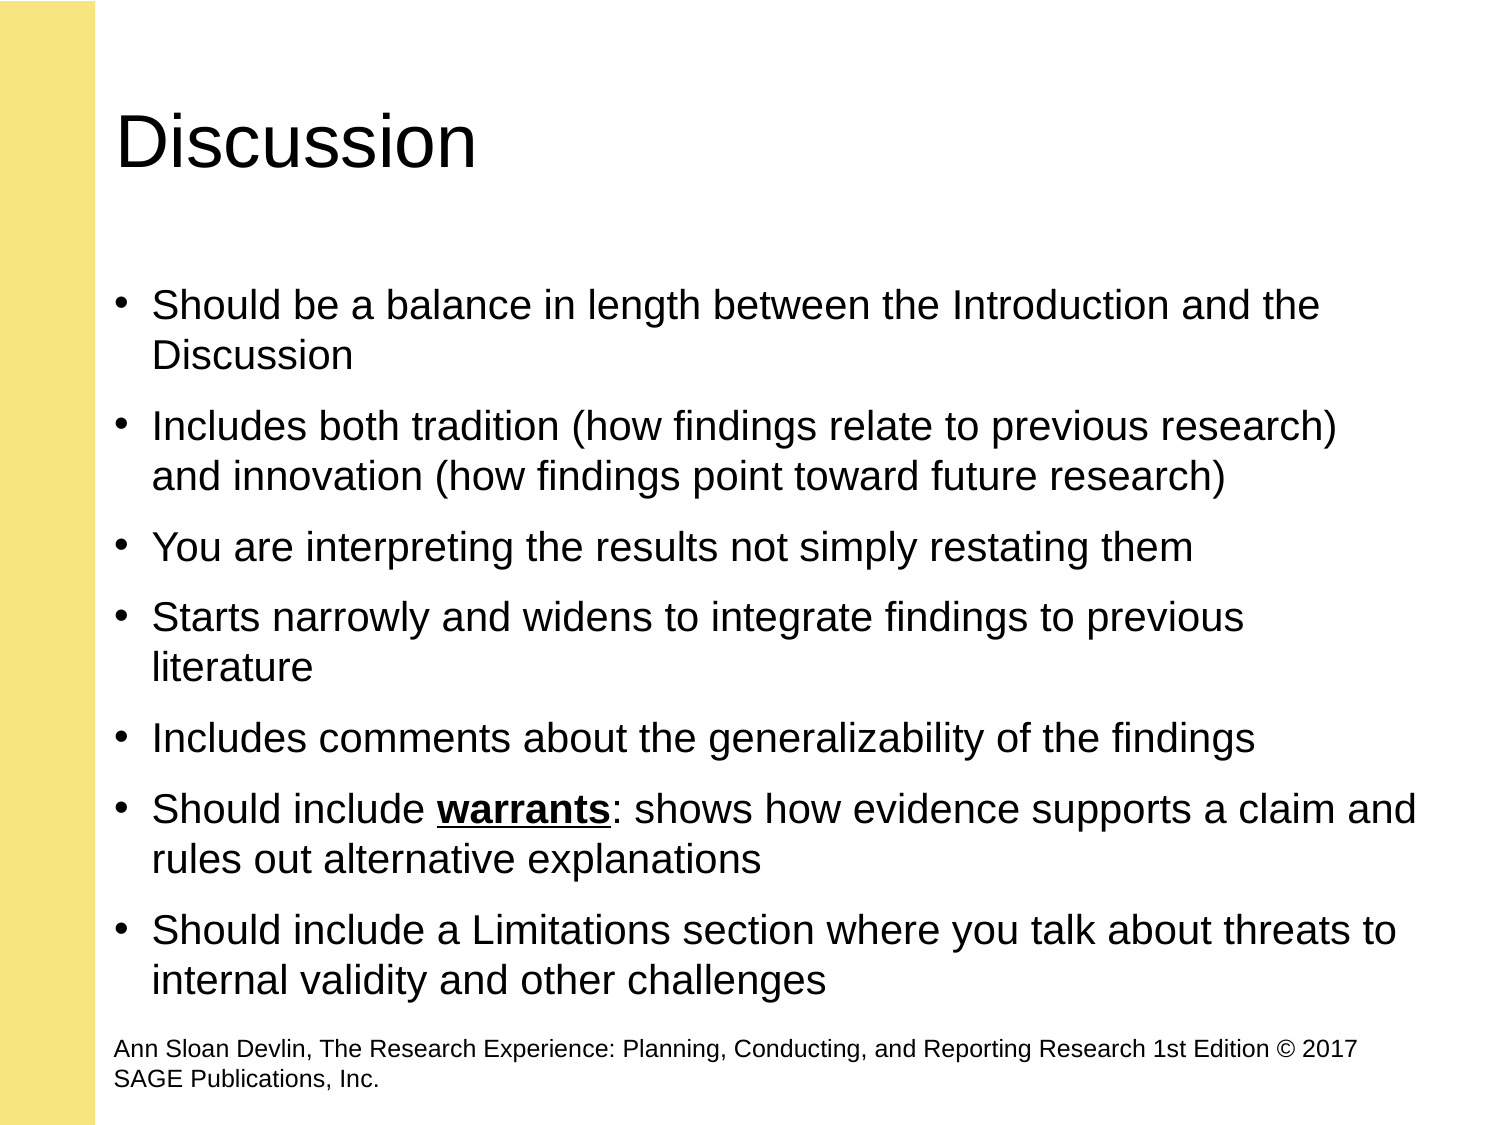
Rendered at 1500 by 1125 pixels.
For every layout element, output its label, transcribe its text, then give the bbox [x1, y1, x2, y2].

list Should be a balance in length between the Introduction and the Discussion Includes both tradition (how findings relate to previous research) and innovation (how findings point toward future research) You are interpreting the results not simply restating them Starts narrowly and widens to integrate findings to previous literature Includes comments about the generalizability of the findings Should include warrants: shows how evidence supports a claim and rules out alternative explanations Should include a Limitations section where you talk about threats to internal validity and other challenges [99, 270, 1433, 964]
picture [0, 1, 96, 1125]
title Discussion [100, 85, 539, 202]
